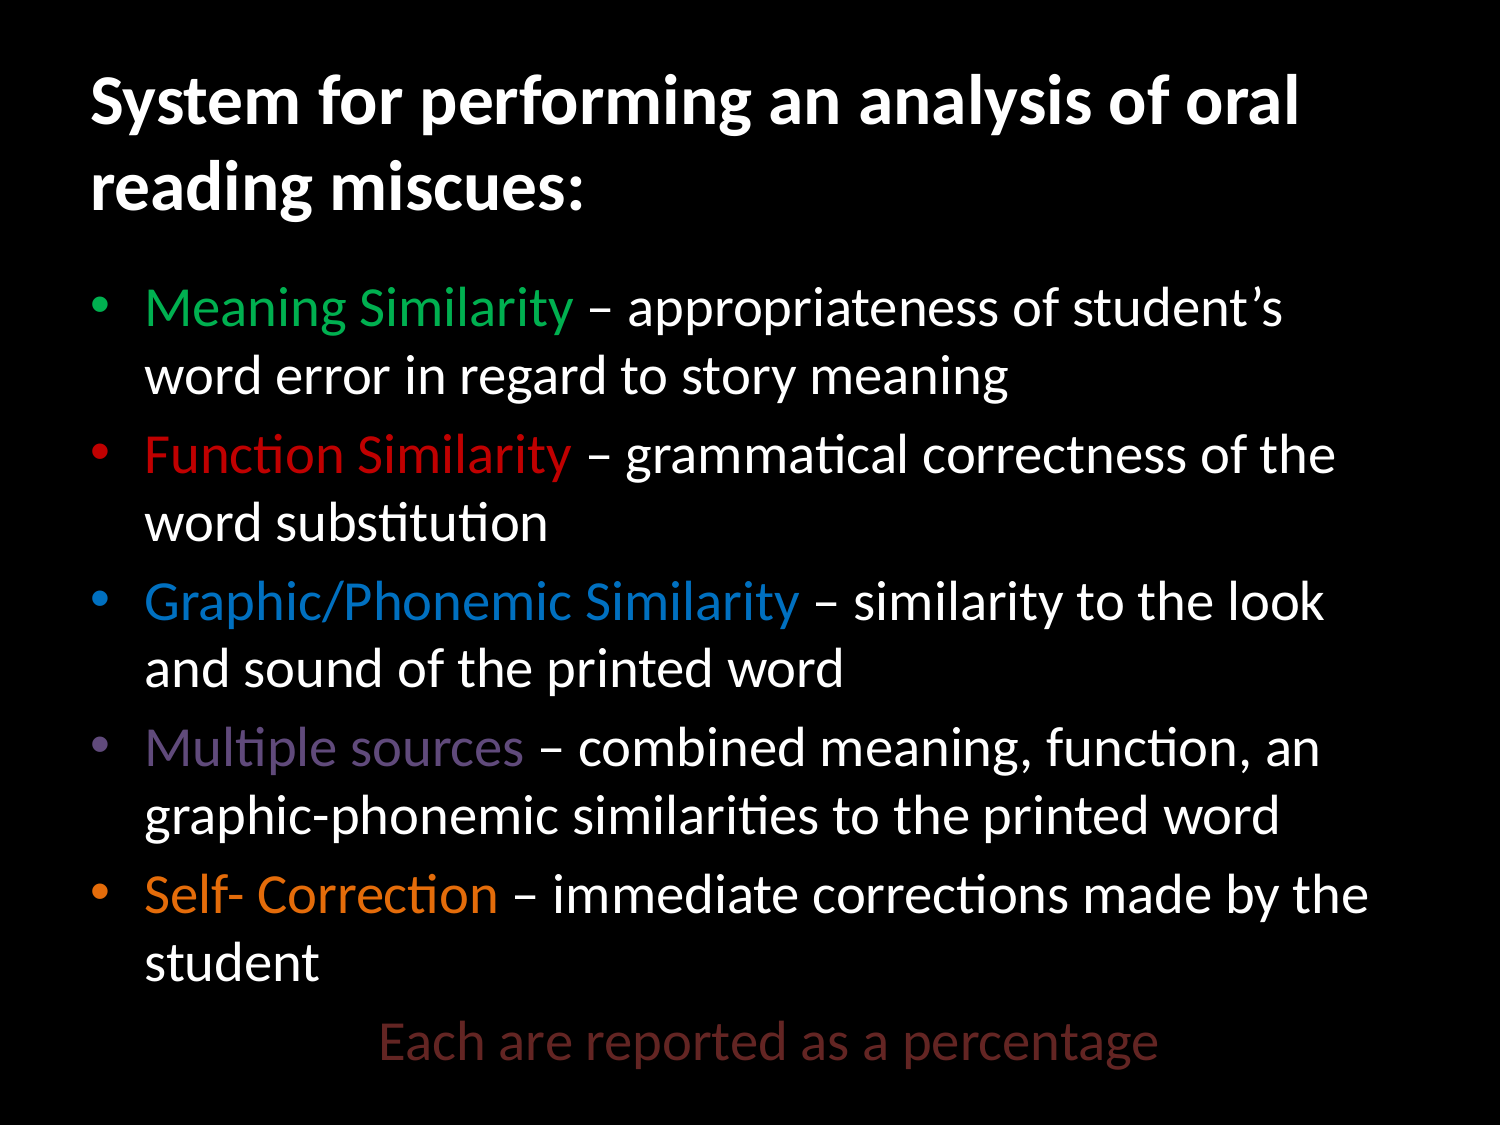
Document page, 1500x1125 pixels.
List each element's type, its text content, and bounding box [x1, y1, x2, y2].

title System for performing an analysis of oral reading miscues: [75, 45, 1425, 233]
list Meaning Similarity – appropriateness of student’s word error in regard to story meaning Function Similarity – grammatical correctness of the word substitution Graphic/Phonemic Similarity – similarity to the look and sound of the printed word Multiple sources – combined meaning, function, an graphic-phonemic similarities to the printed word Self- Correction – immediate corrections made by the student Each are reported as a percentage [75, 262, 1425, 1088]
